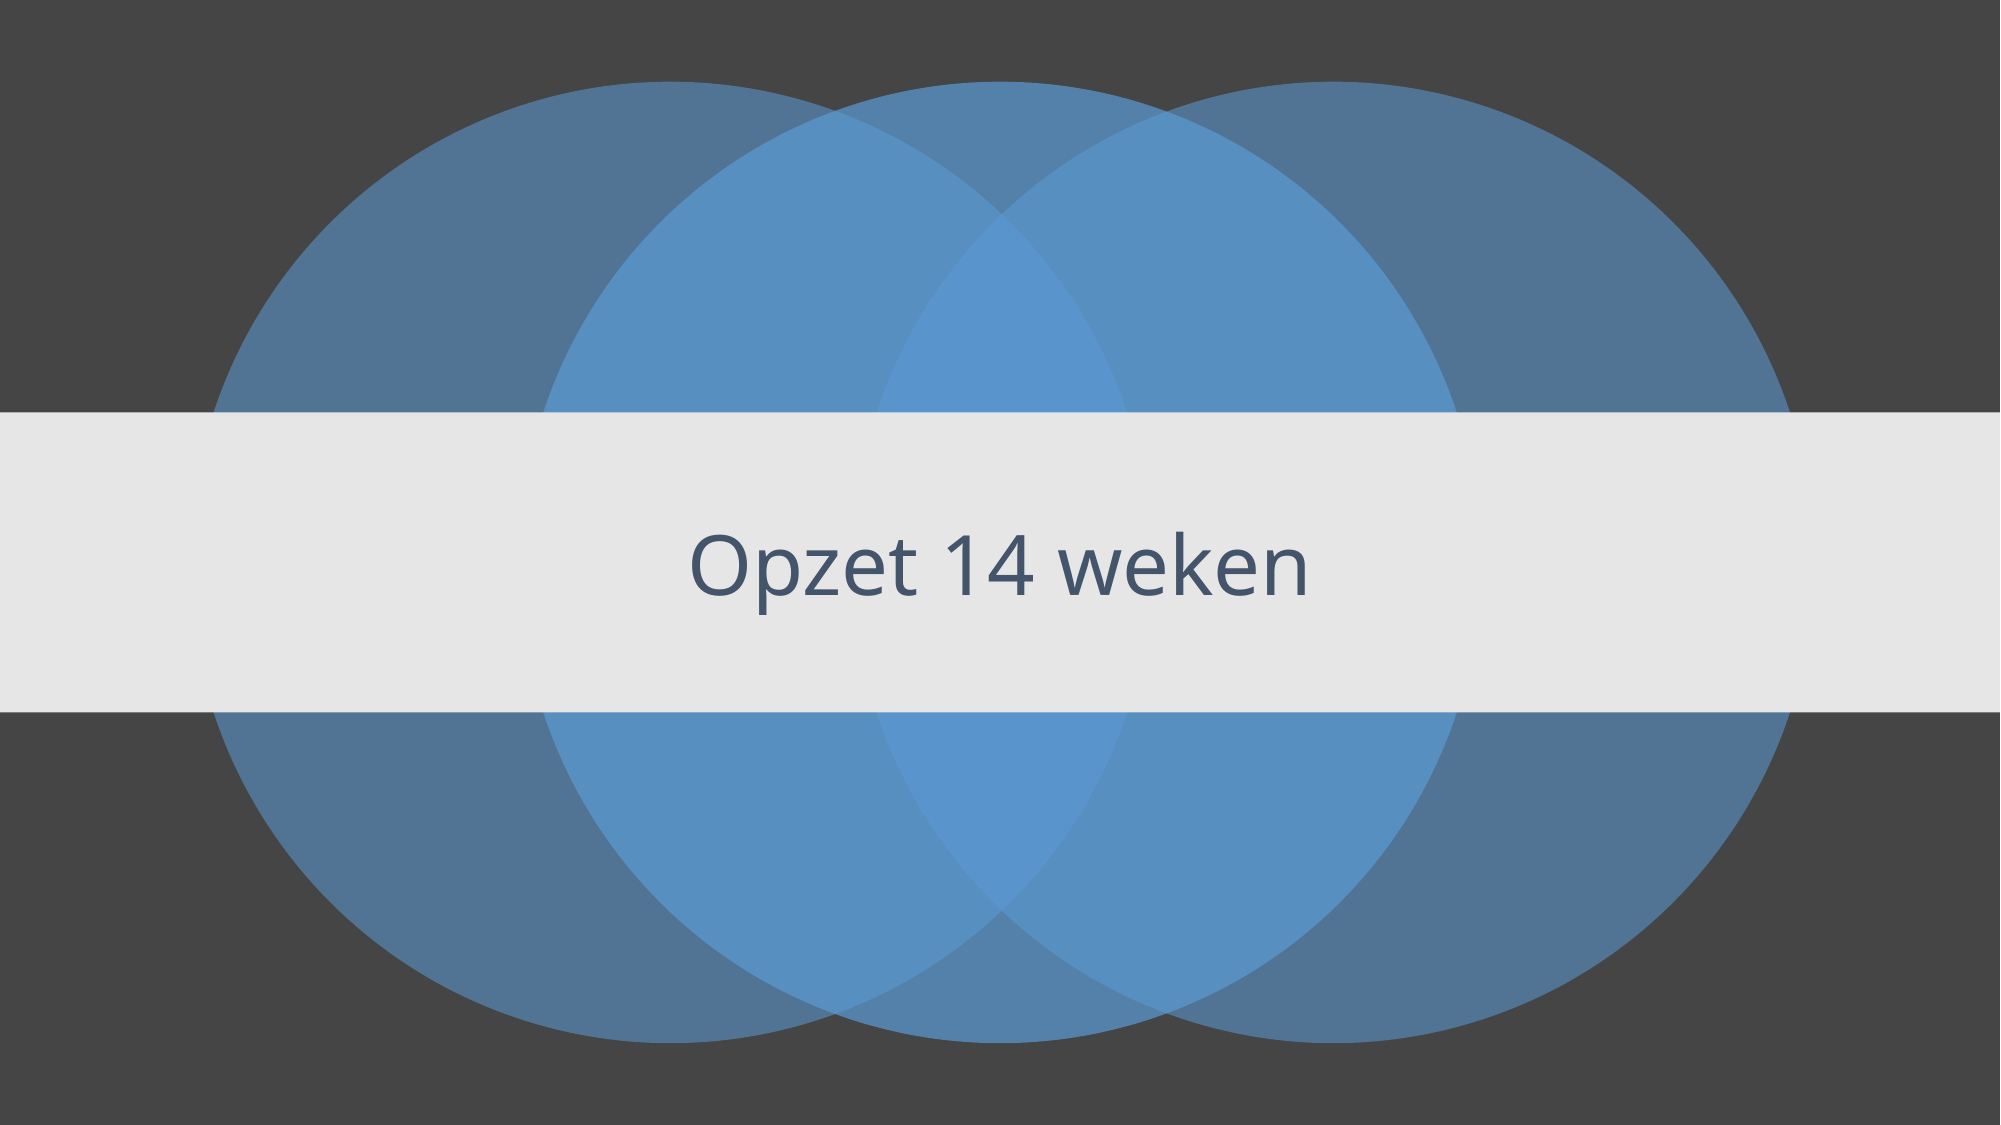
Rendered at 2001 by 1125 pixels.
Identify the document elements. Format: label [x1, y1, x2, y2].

text_box [1814, 411, 2000, 713]
text_box [0, 411, 189, 713]
text_box [189, 81, 1814, 1044]
